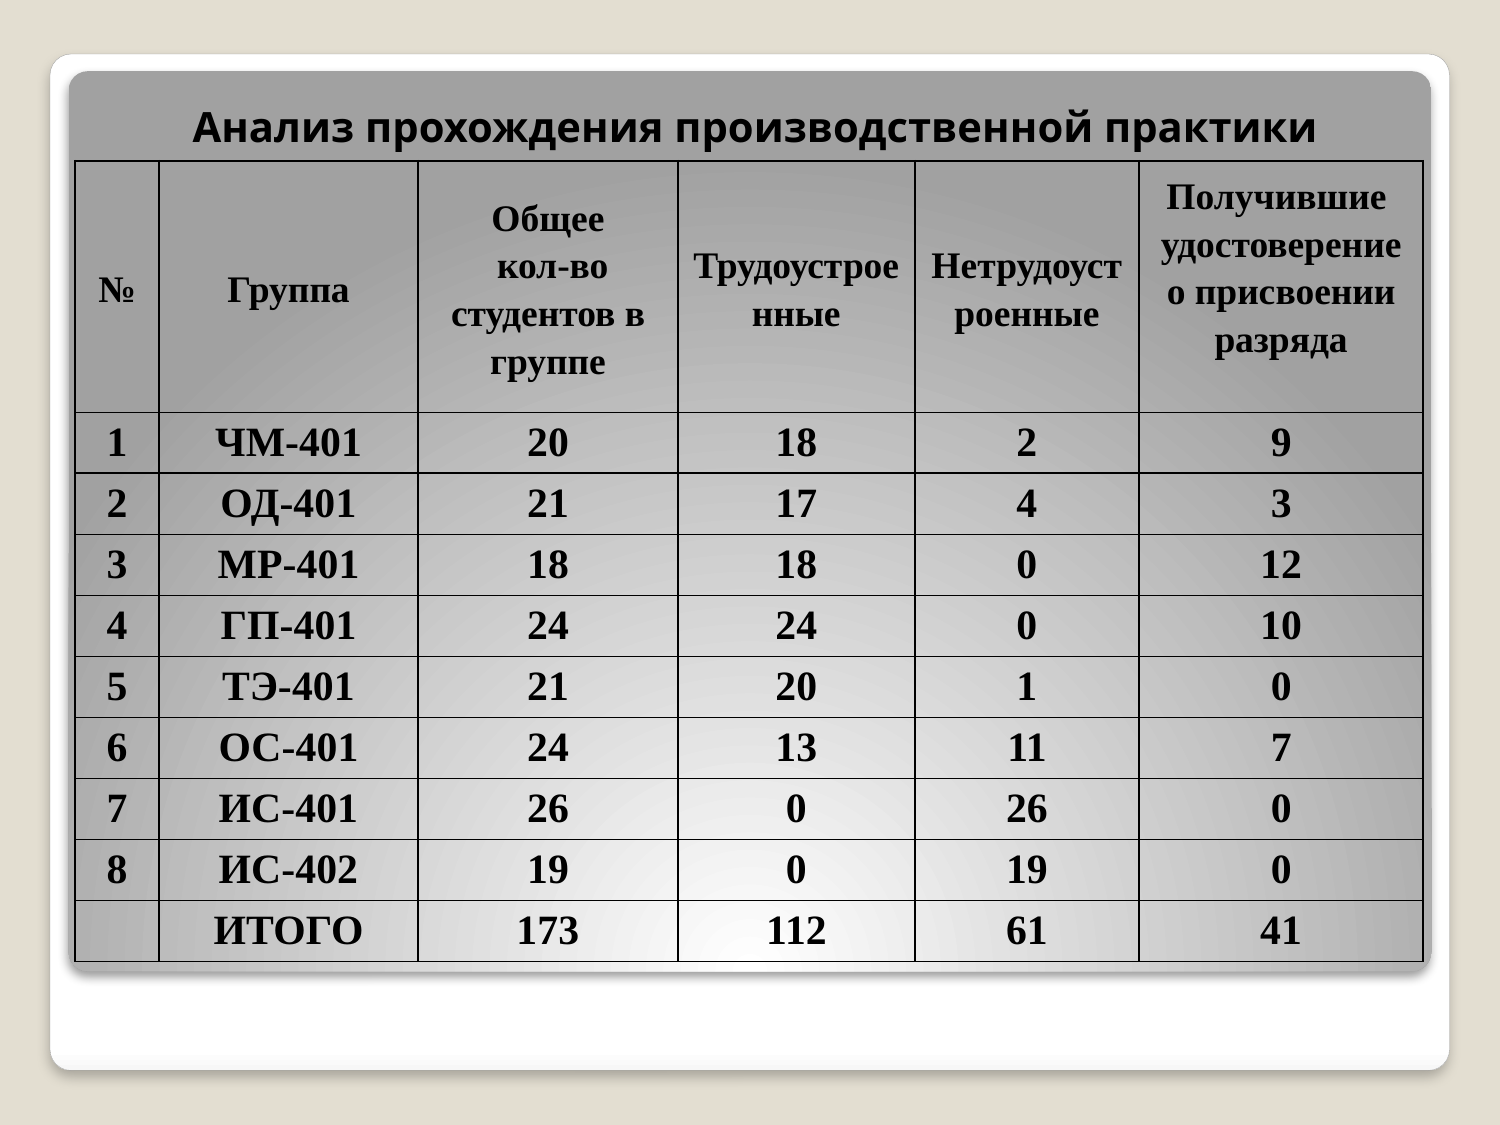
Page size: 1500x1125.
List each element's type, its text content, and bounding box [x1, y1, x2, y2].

table_cell 24 [679, 596, 914, 656]
table_cell ЧМ-401 [160, 413, 417, 472]
table_cell 8 [76, 840, 158, 900]
table_cell 18 [679, 413, 914, 472]
table_cell 0 [916, 596, 1138, 656]
table_cell 26 [419, 779, 677, 839]
table_cell 21 [419, 657, 677, 717]
table_cell ИС-402 [160, 840, 417, 900]
table_cell 41 [1140, 901, 1422, 961]
table_cell 7 [76, 779, 158, 839]
table_cell МР-401 [160, 535, 417, 595]
table_cell ИТОГО [160, 901, 417, 961]
table_cell 20 [679, 657, 914, 717]
table_cell ОС-401 [160, 718, 417, 778]
table_cell 3 [76, 535, 158, 595]
table_cell 21 [419, 474, 677, 534]
table_cell 24 [419, 718, 677, 778]
table_header Нетрудоустроенные [916, 162, 1138, 412]
table_cell 173 [419, 901, 677, 961]
table_cell 0 [916, 535, 1138, 595]
table_cell 11 [916, 718, 1138, 778]
table_cell 4 [916, 474, 1138, 534]
table_cell 0 [1140, 840, 1422, 900]
table_header Трудоустроенные [679, 162, 914, 412]
table_cell 18 [419, 535, 677, 595]
table_cell 18 [679, 535, 914, 595]
table_header Общее кол-во студентов в группе [419, 162, 677, 412]
table_cell 4 [76, 596, 158, 656]
table_cell 0 [1140, 657, 1422, 717]
table_cell 9 [1140, 413, 1422, 472]
table_cell 19 [419, 840, 677, 900]
table_cell 1 [916, 657, 1138, 717]
table_cell 3 [1140, 474, 1422, 534]
table_cell 19 [916, 840, 1138, 900]
table_cell ТЭ-401 [160, 657, 417, 717]
table_cell 17 [679, 474, 914, 534]
table_cell 20 [419, 413, 677, 472]
table_header № [76, 162, 158, 412]
table_header Получившие удостоверение о присвоении разряда [1140, 162, 1422, 412]
table_cell 0 [679, 840, 914, 900]
title Анализ прохождения производственной практики [81, 88, 1430, 159]
table_cell 0 [1140, 779, 1422, 839]
table_cell 12 [1140, 535, 1422, 595]
table_cell 1 [76, 413, 158, 472]
table_header Группа [160, 162, 417, 412]
table_cell 5 [76, 657, 158, 717]
table_cell 112 [679, 901, 914, 961]
table_cell ОД-401 [160, 474, 417, 534]
table_cell 26 [916, 779, 1138, 839]
table_cell 2 [76, 474, 158, 534]
table_cell 13 [679, 718, 914, 778]
table_cell 2 [916, 413, 1138, 472]
table_cell 61 [916, 901, 1138, 961]
table_cell 7 [1140, 718, 1422, 778]
table_cell [76, 901, 158, 961]
table_cell ГП-401 [160, 596, 417, 656]
table_cell ИС-401 [160, 779, 417, 839]
table_cell 10 [1140, 596, 1422, 656]
table_cell 24 [419, 596, 677, 656]
table_cell 0 [679, 779, 914, 839]
table_cell 6 [76, 718, 158, 778]
